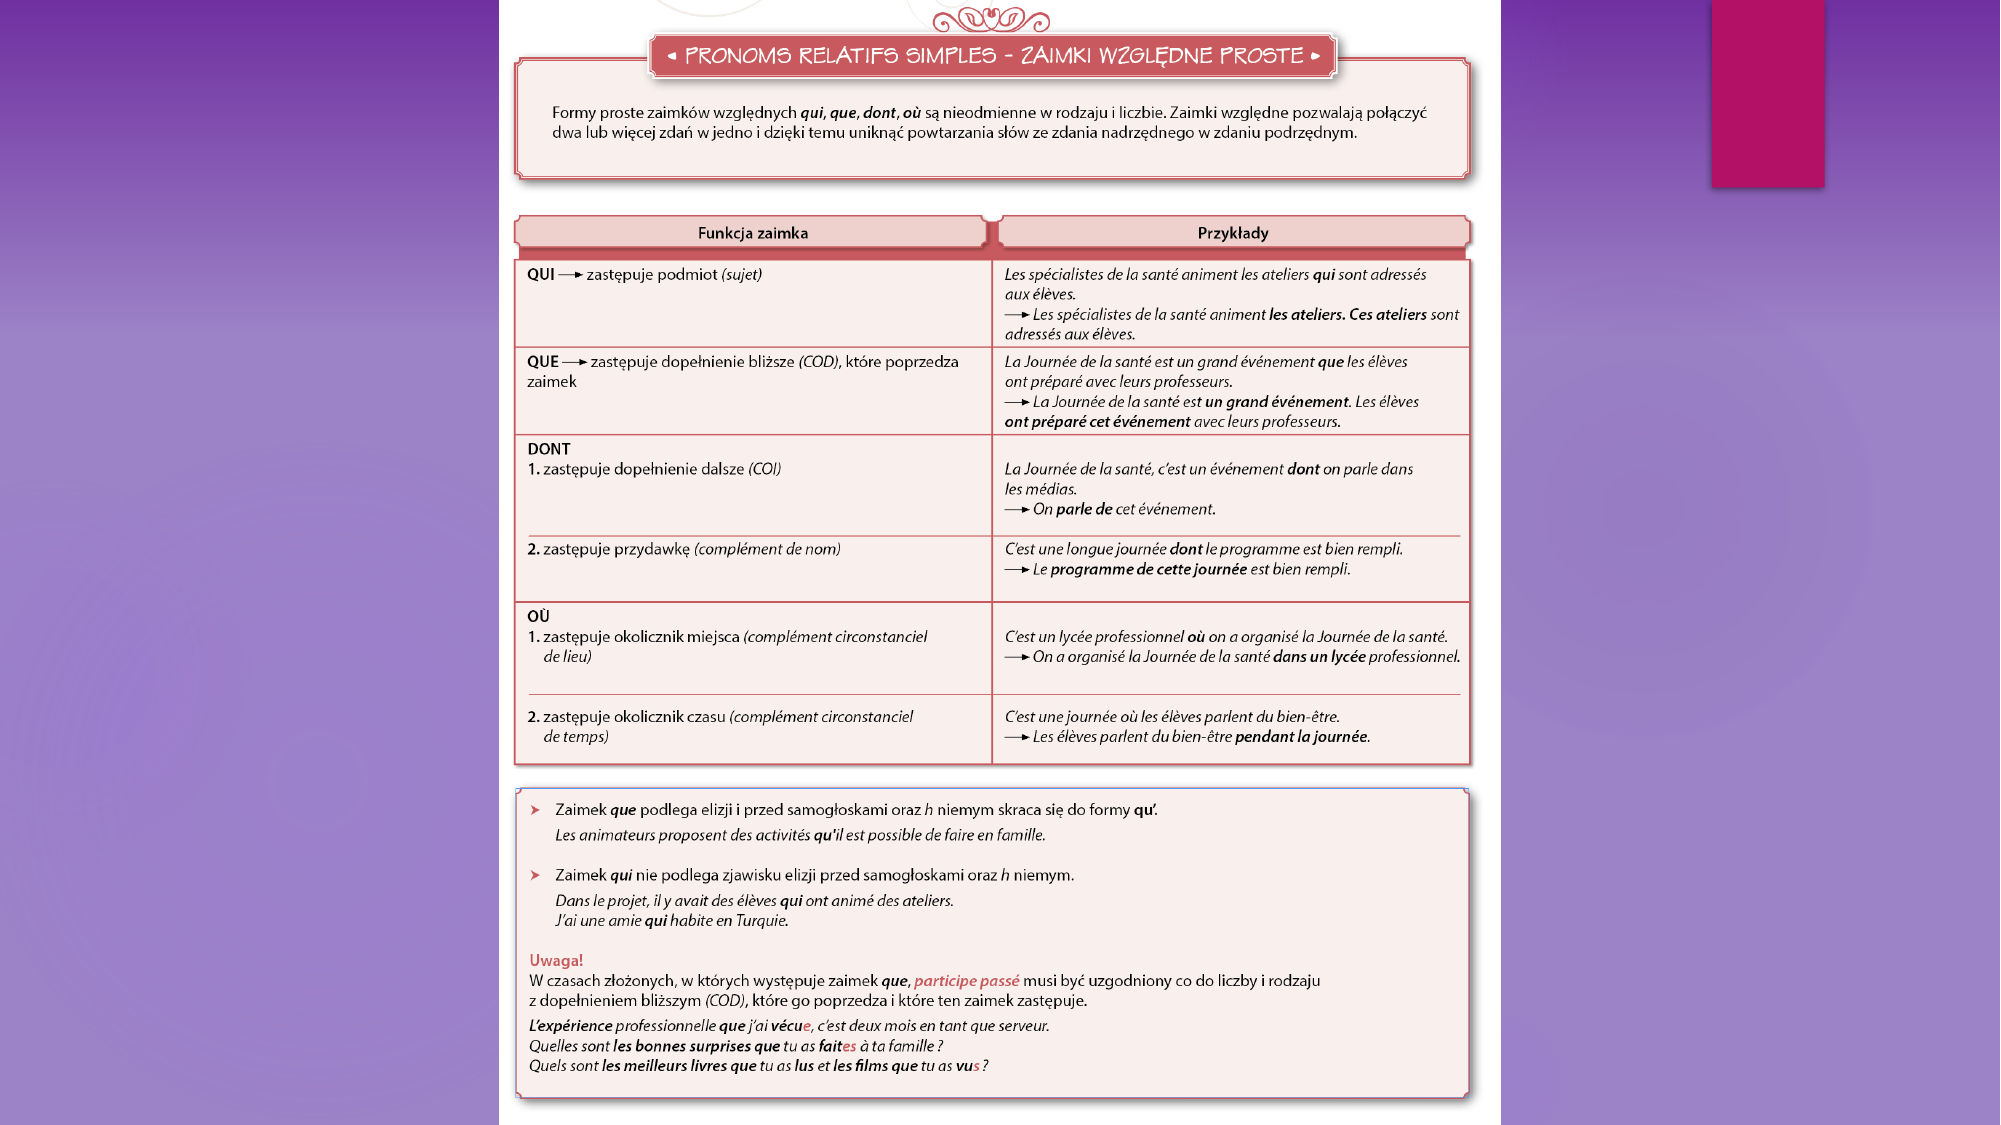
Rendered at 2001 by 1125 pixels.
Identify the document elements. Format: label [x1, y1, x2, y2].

picture [0, 0, 1576, 1125]
